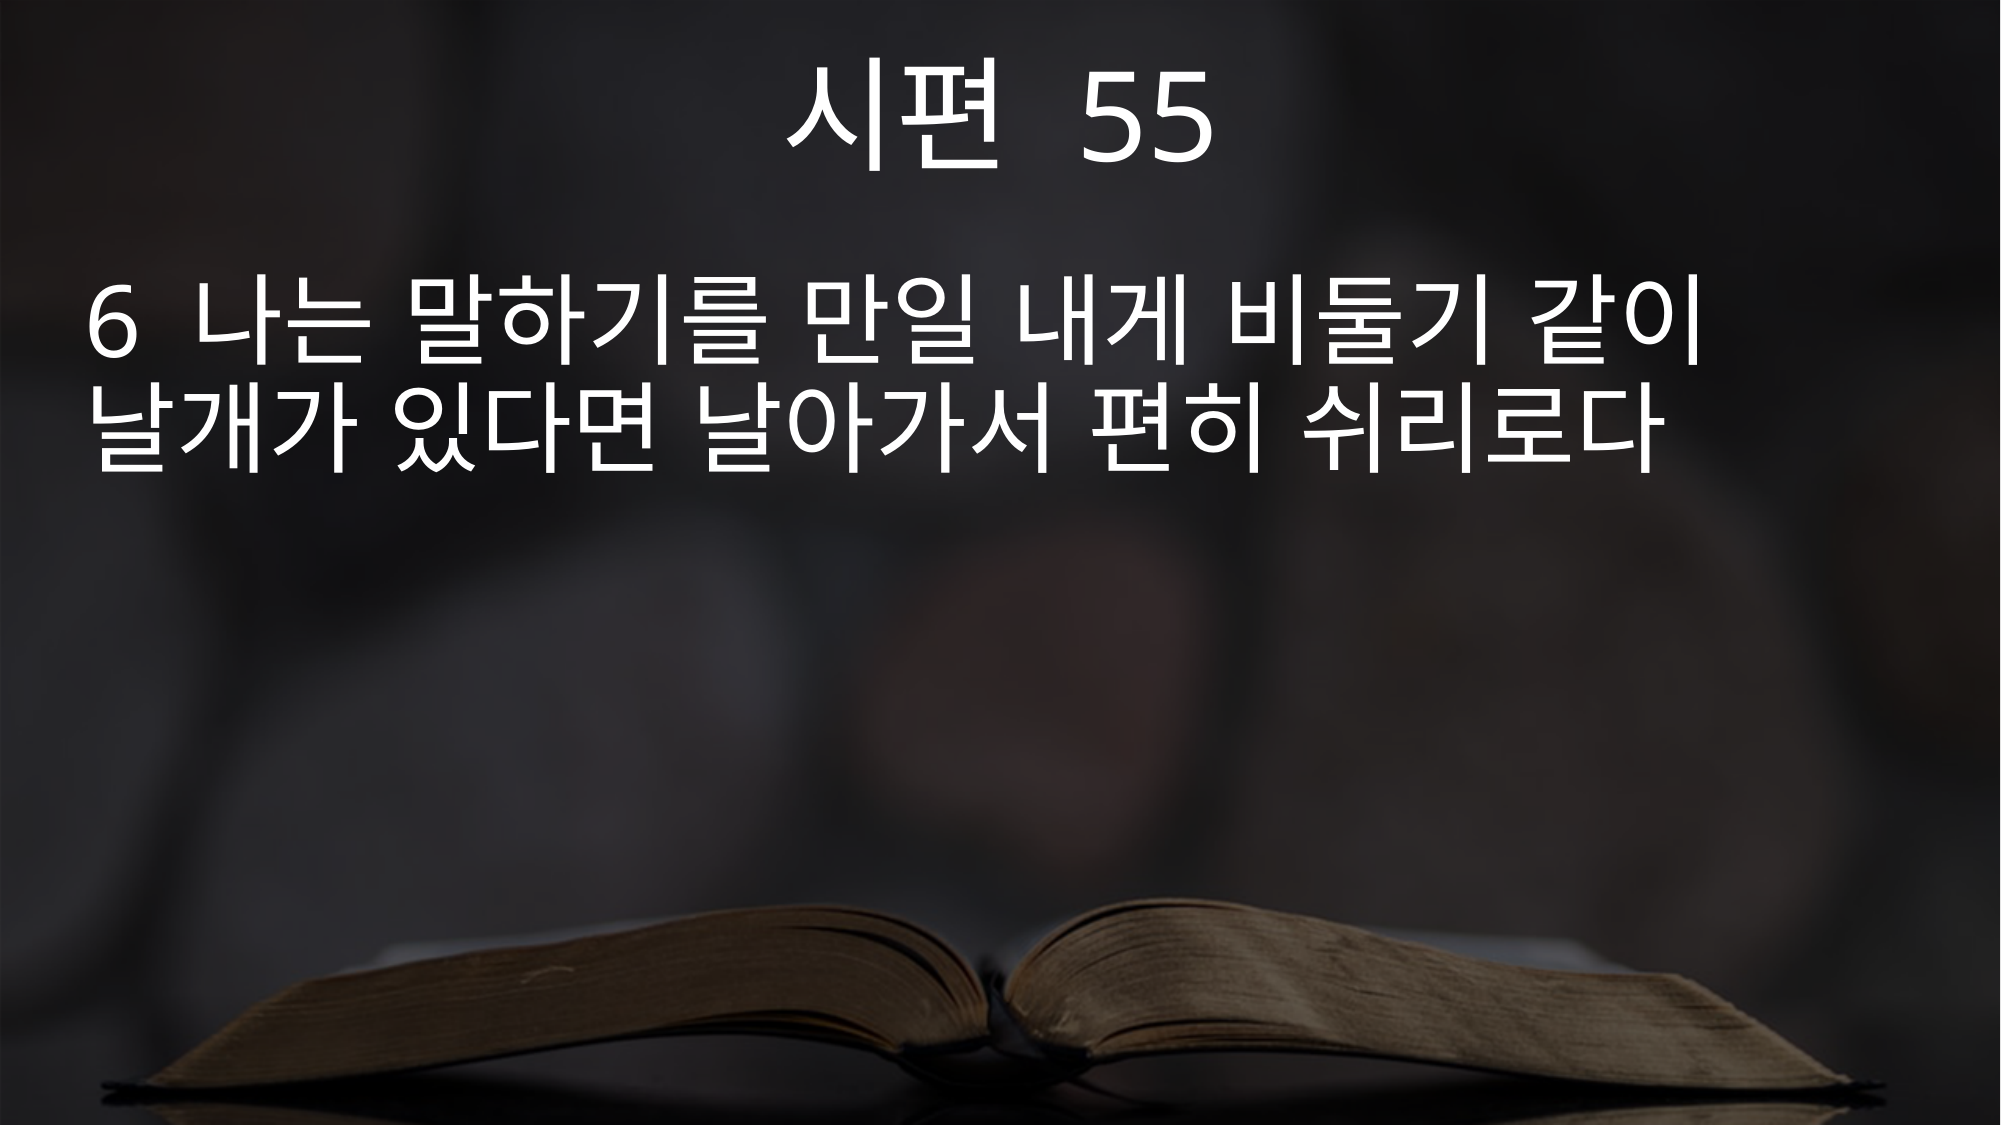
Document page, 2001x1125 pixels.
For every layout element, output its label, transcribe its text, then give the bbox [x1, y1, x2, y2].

picture [0, 0, 2001, 1125]
list 6 나는 말하기를 만일 내게 비둘기 같이 날개가 있다면 날아가서 편히 쉬리로다 [69, 263, 1953, 423]
footer 시편 55 [0, 32, 2000, 192]
